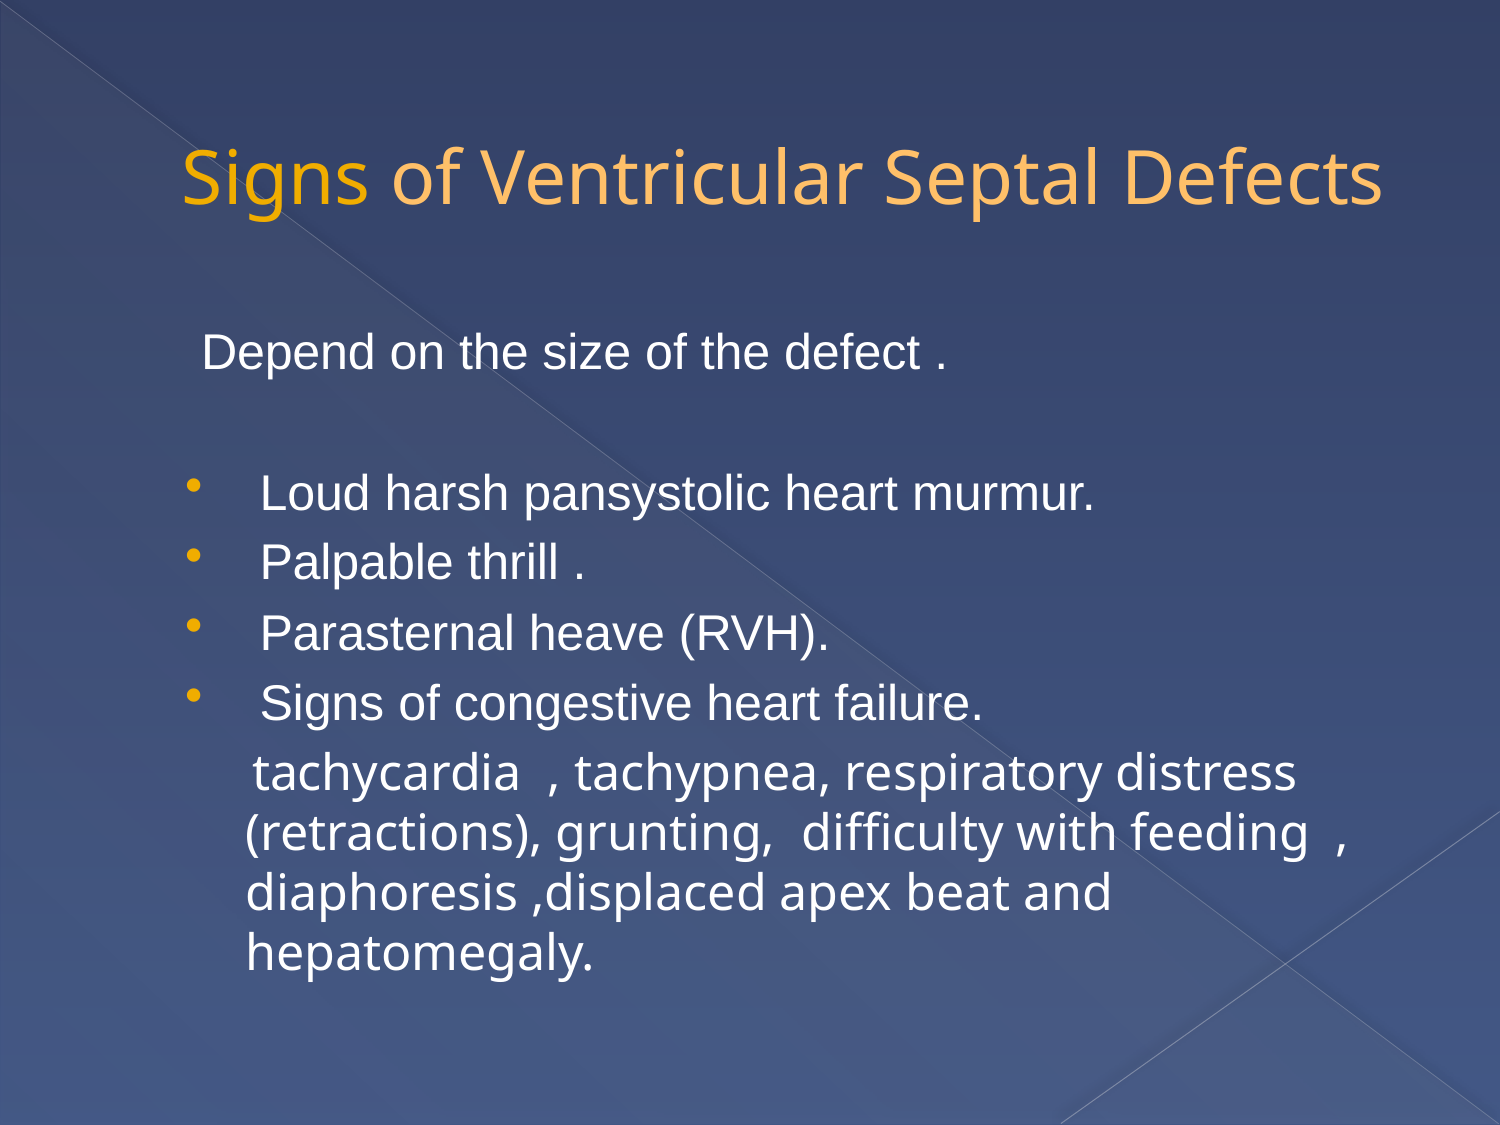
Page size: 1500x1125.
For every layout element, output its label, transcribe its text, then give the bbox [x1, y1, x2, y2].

list Depend on the size of the defect . Loud harsh pansystolic heart murmur. Palpable thrill . Parasternal heave (RVH). Signs of congestive heart failure. tachycardia , tachypnea, respiratory distress (retractions), grunting, difficulty with feeding , diaphoresis ,displaced apex beat and hepatomegaly. [162, 312, 1438, 988]
title Signs of Ventricular Septal Defects [87, 87, 1438, 263]
